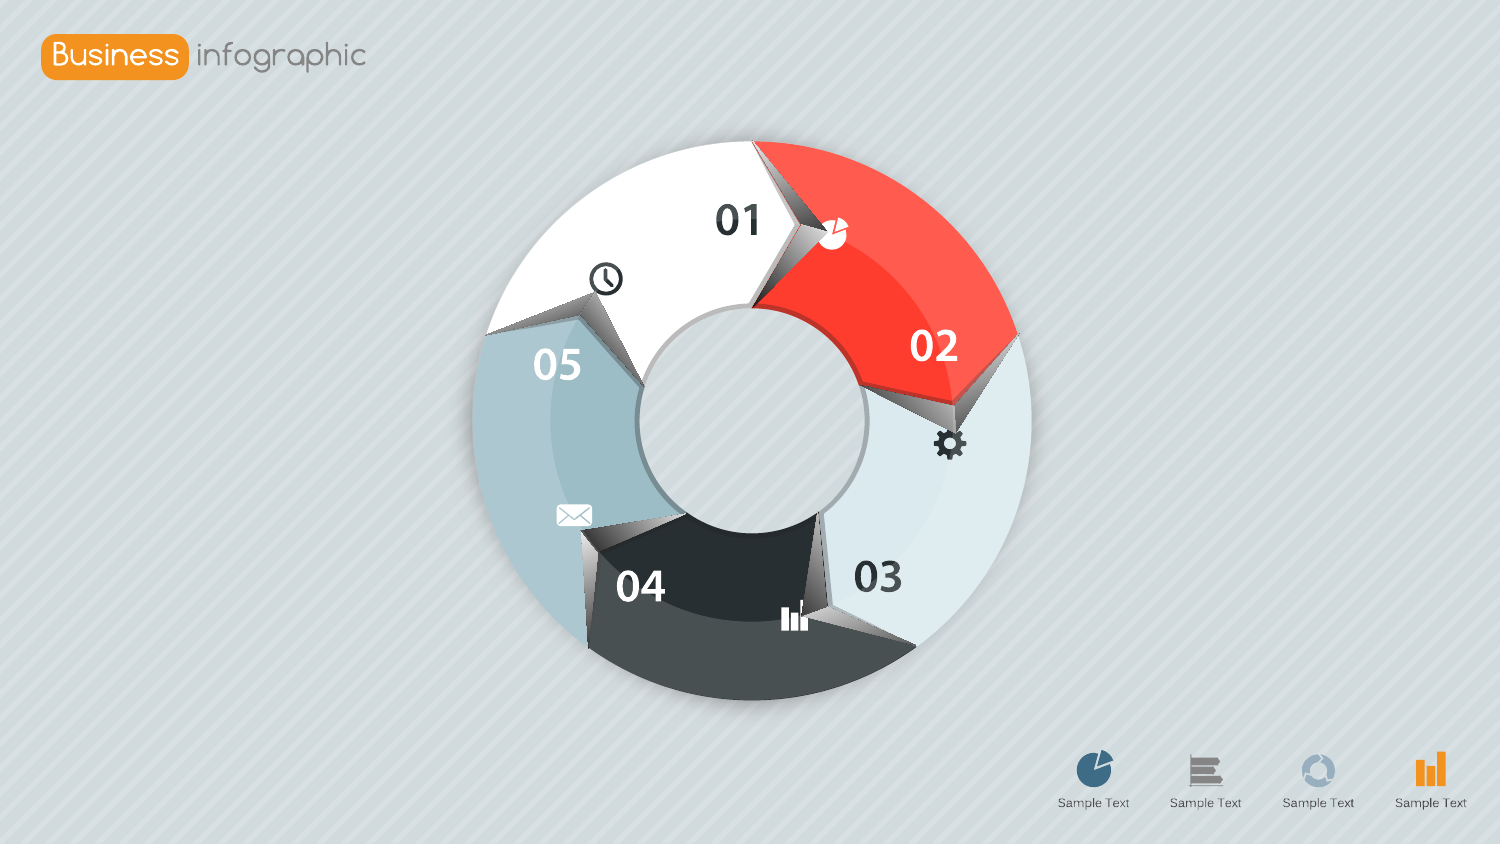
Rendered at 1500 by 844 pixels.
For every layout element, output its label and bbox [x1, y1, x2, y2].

text_box [444, 116, 1056, 728]
